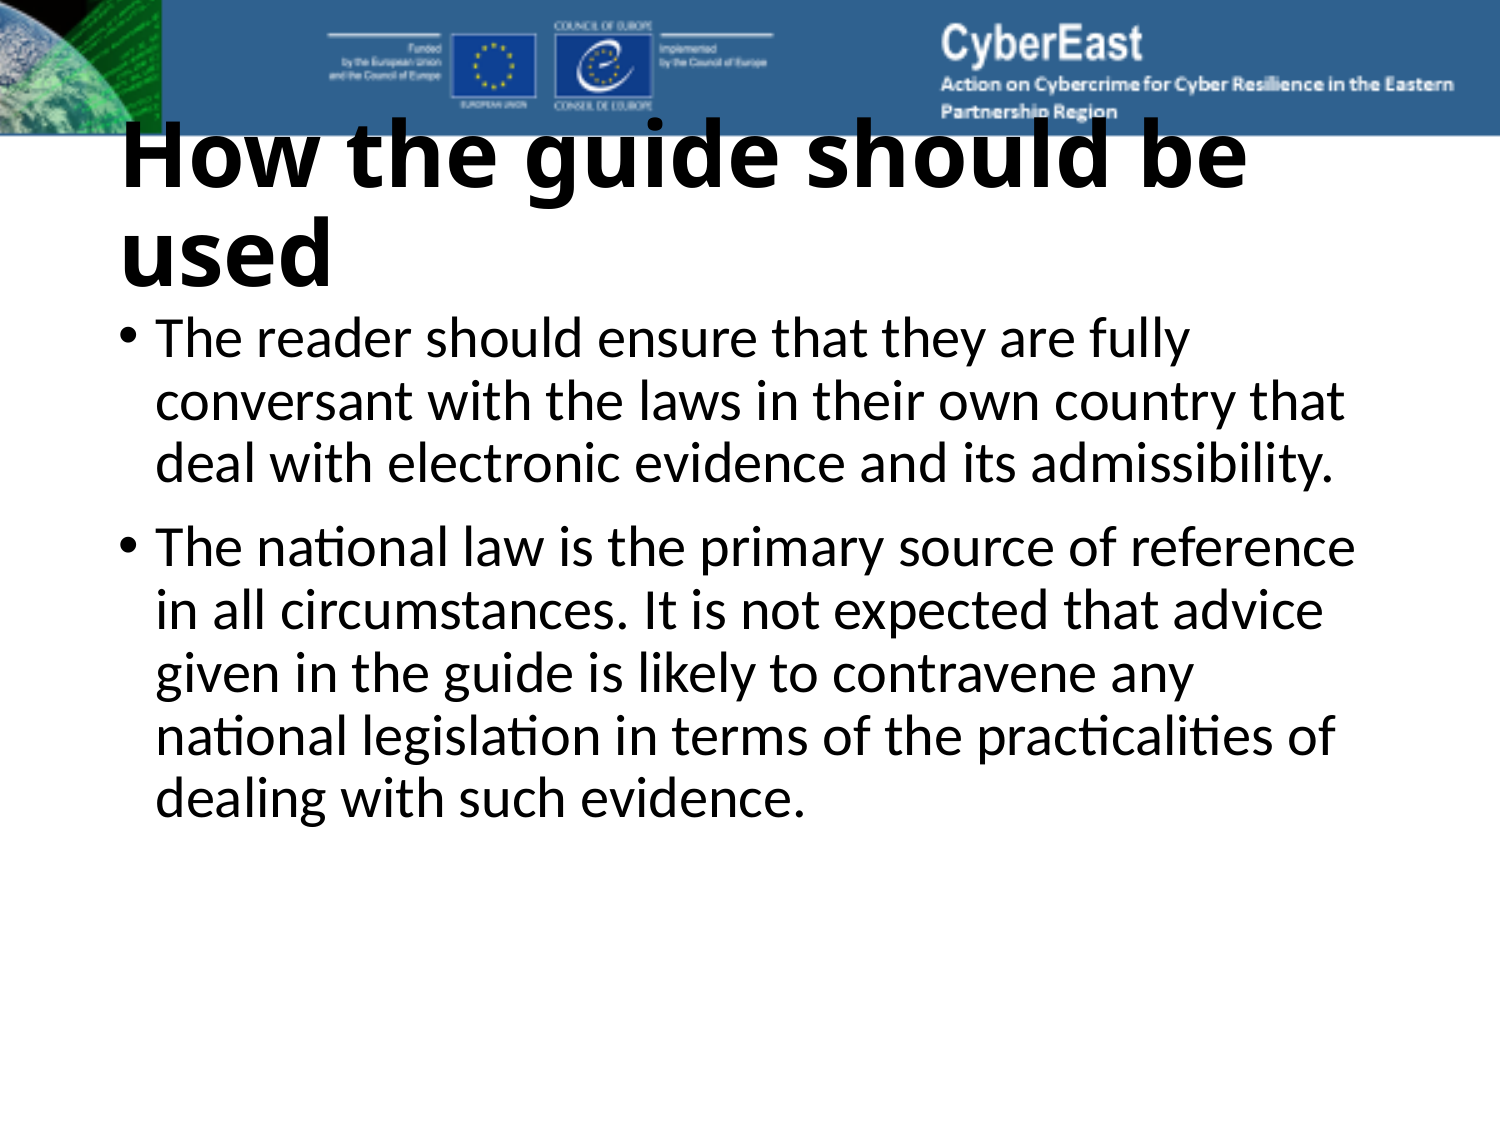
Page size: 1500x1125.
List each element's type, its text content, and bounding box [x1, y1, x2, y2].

picture [0, 0, 1500, 1125]
title How the guide should be used [103, 59, 1397, 299]
list The reader should ensure that they are fully conversant with the laws in their own country that deal with electronic evidence and its admissibility. The national law is the primary source of reference in all circumstances. It is not expected that advice given in the guide is likely to contravene any national legislation in terms of the practicalities of dealing with such evidence. [103, 299, 1397, 1014]
